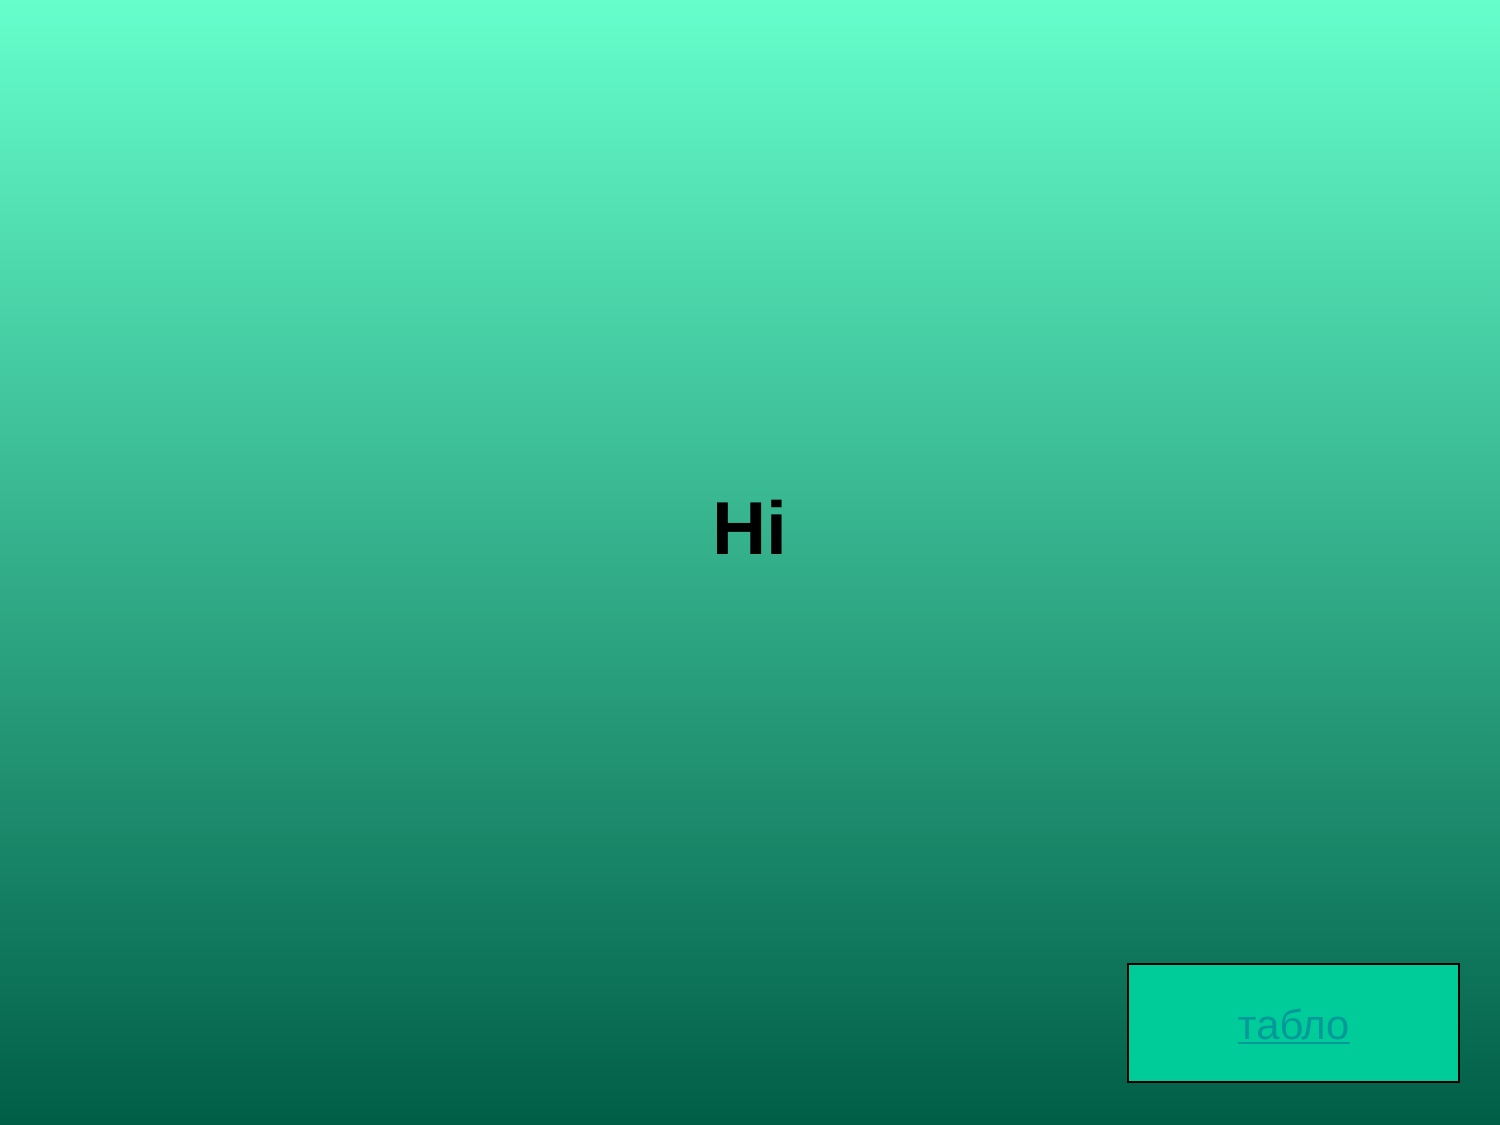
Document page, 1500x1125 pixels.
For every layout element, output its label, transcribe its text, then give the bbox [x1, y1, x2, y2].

text_box табло [1128, 964, 1459, 1083]
list Ні [74, 262, 1426, 1006]
